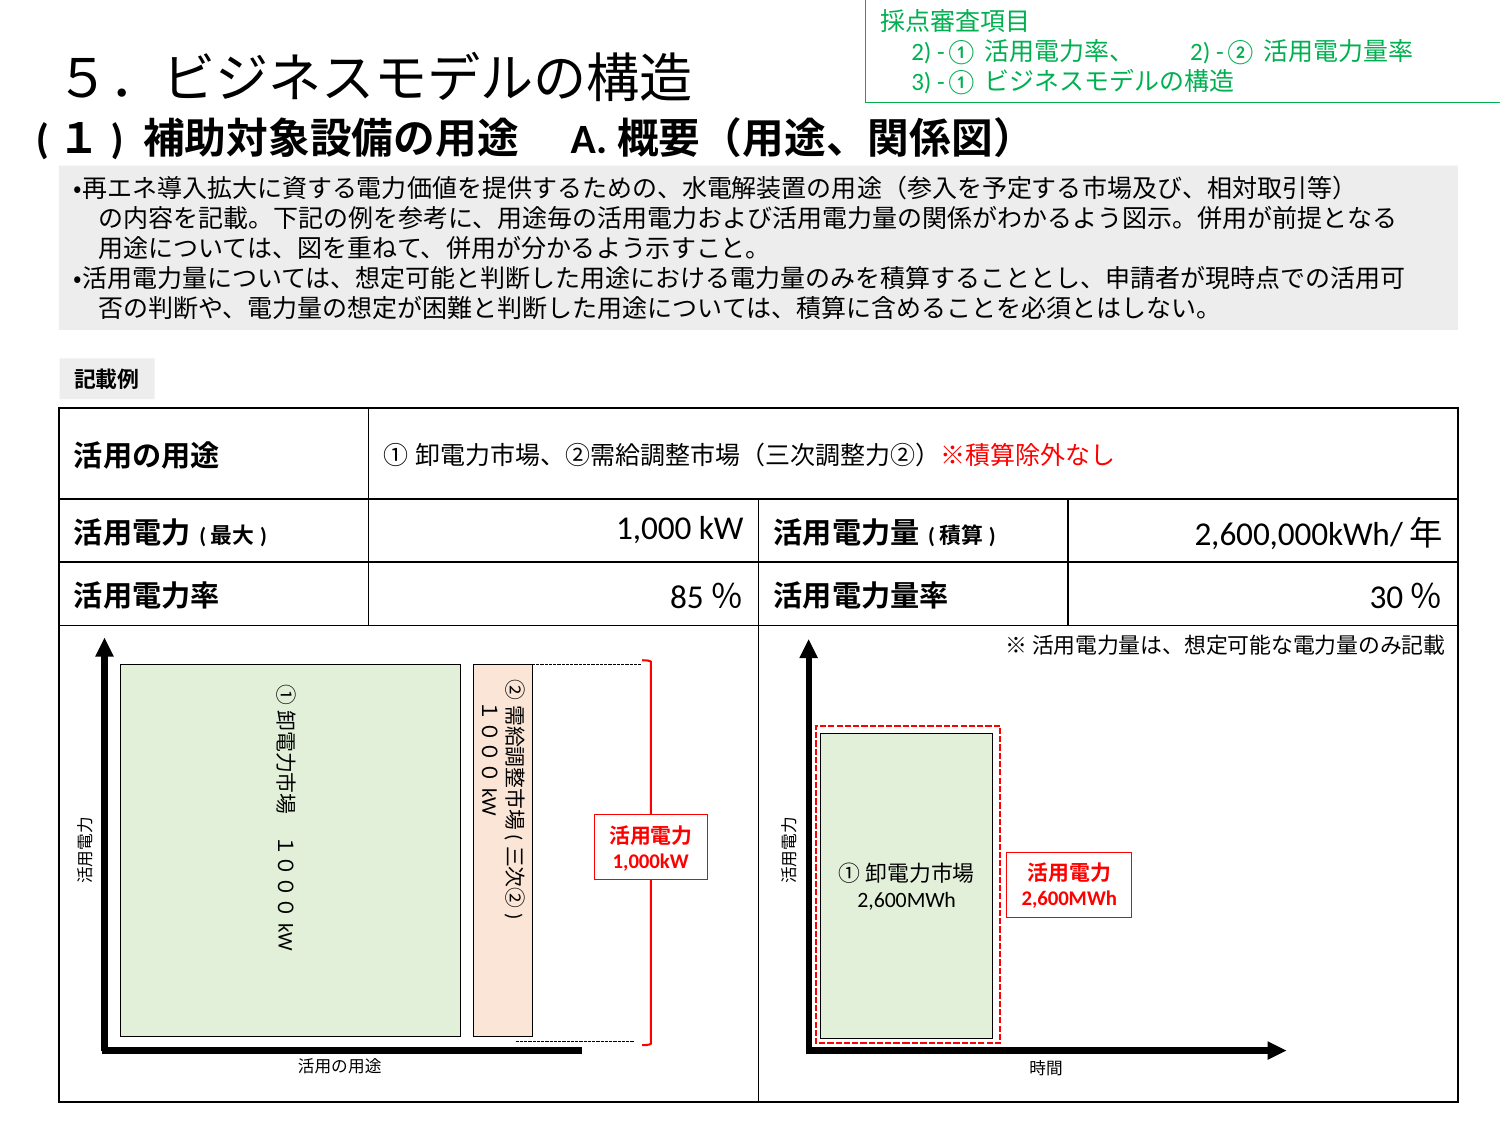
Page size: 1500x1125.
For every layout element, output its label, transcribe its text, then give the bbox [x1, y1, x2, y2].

text_box [120, 663, 461, 1037]
text_box 活用電力 2,600MWh [1006, 852, 1132, 918]
text_box ①卸電力市場 １０００kW [251, 670, 307, 1047]
text_box 時間 [1014, 1051, 1078, 1086]
table_cell [759, 626, 1457, 1101]
text_box ②需給調整市場(三次②) １０００kW [473, 664, 533, 1037]
text_box ５．ビジネスモデルの構造 [41, 34, 1458, 119]
table_cell 30％ [1069, 563, 1457, 624]
table_header ①卸電力市場、②需給調整市場（三次調整力②）※積算除外なし [369, 409, 1457, 498]
table_header 活用の用途 [60, 409, 368, 498]
text_box 採点審査項目 2) -①活用電力率、 2) -②活用電力量率 3) -①ビジネスモデルの構造 [865, 0, 1500, 103]
table_cell 活用電力率 [60, 563, 368, 625]
text_box ・再エネ導入拡大に資する電力価値を提供するための、水電解装置の用途（参入を予定する市場及び、相対取引等） の内容を記載。下記の例を参考に、用途毎の活用電力および活用電力量の関係がわかるよう図示。併用が前提となる 用途については、図を重ねて、併用が分かるよう示すこと。 ・活用電力量については、想定可能と判断した用途における電力量のみを積算することとし、申請者が現時点での活用可 否の判断や、電力量の想定が困難と判断した用途については、積算に含めることを必須とはしない。 [58, 165, 1458, 330]
text_box 活用電力 [771, 801, 806, 899]
text_box [815, 725, 1001, 1044]
text_box 活用電力 1,000kW [594, 814, 708, 880]
text_box [642, 880, 652, 1046]
text_box [642, 659, 652, 814]
table_cell 活用電力量率 [759, 563, 1067, 625]
table_cell [60, 626, 758, 1101]
text_box 活用の用途 [283, 1054, 397, 1084]
text_box ※活用電力量は、想定可能な電力量のみ記載 [990, 624, 1461, 666]
table_cell 活用電力量(積算) [759, 500, 1067, 561]
text_box 記載例 [59, 358, 155, 400]
text_box (１) 補助対象設備の用途 A.概要（用途、関係図） [21, 104, 1050, 170]
table_cell 活用電力(最大) [60, 500, 368, 561]
table_cell 85％ [369, 563, 758, 625]
table_cell 2,600,000kWh/年 [1069, 500, 1457, 561]
table_cell 1,000 kW [369, 500, 758, 561]
text_box 活用電力 [67, 801, 102, 899]
